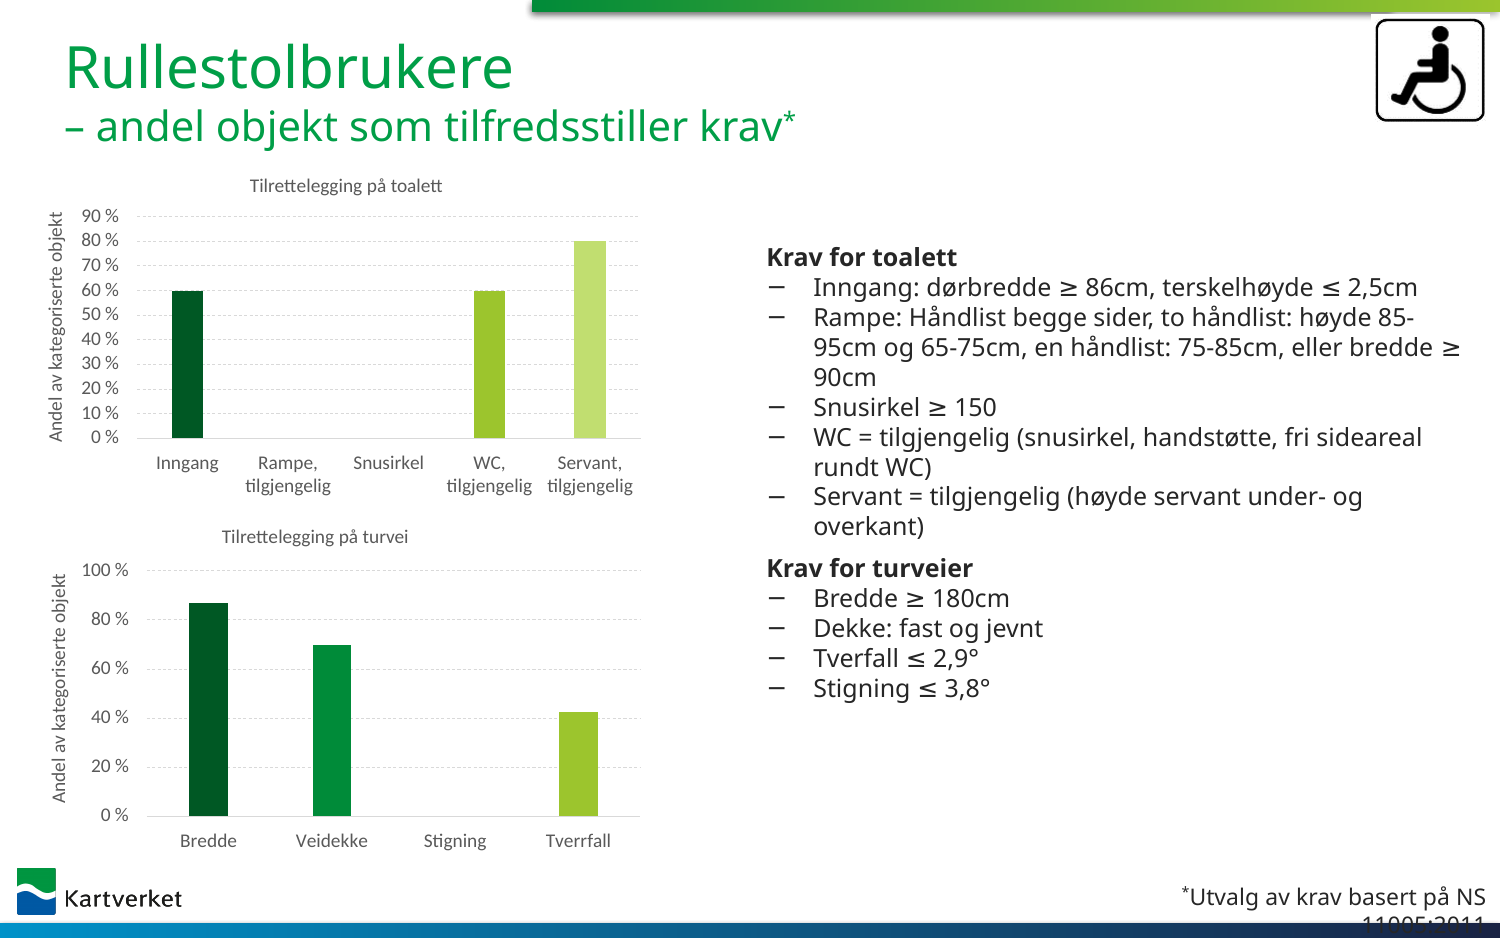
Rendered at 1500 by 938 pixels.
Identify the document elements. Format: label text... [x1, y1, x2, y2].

picture [41, 166, 652, 505]
text_box *Utvalg av krav basert på NS 11005:2011 [1068, 873, 1500, 938]
text_box Krav for turveier Bredde ≥ 180cm Dekke: fast og jevnt Tverfall ≤ 2,9° Stigning ≤ 3,8° [751, 545, 1483, 710]
text_box Rullestolbrukere – andel objekt som tilfredsstiller krav* [49, 14, 1431, 158]
picture [41, 520, 652, 859]
text_box Krav for toalett Inngang: dørbredde ≥ 86cm, terskelhøyde ≤ 2,5cm Rampe: Håndlist begge sider, to håndlist: høyde 85-95cm og 65-75cm, en håndlist: 75-85cm, eller bredde ≥ 90cm Snusirkel ≥ 150 WC = tilgjengelig (snusirkel, handstøtte, fri sideareal rundt WC) Servant = tilgjengelig (høyde servant under- og overkant) [751, 234, 1483, 545]
picture [1371, 13, 1491, 127]
